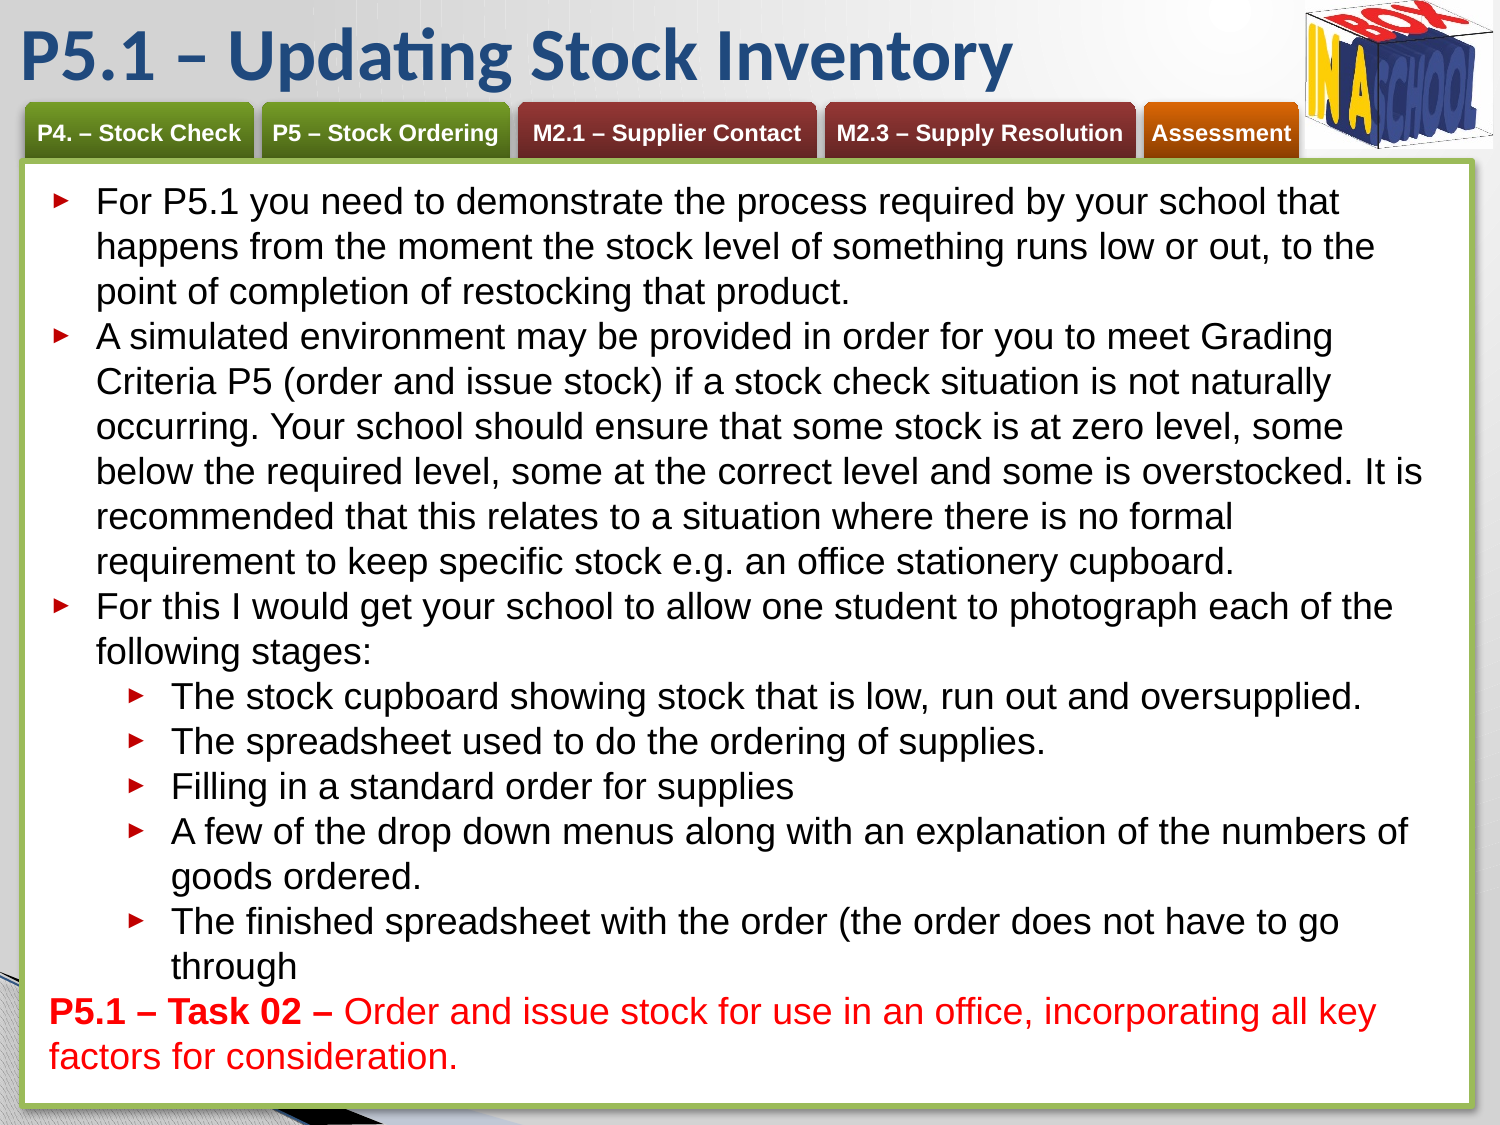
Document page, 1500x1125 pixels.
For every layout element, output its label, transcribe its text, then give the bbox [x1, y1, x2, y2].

picture [1305, 0, 1494, 149]
picture [281, 1114, 303, 1125]
text_box For P5.1 you need to demonstrate the process required by your school that happens from the moment the stock level of something runs low or out, to the point of completion of restocking that product. A simulated environment may be provided in order for you to meet Grading Criteria P5 (order and issue stock) if a stock check situation is not naturally occurring. Your school should ensure that some stock is at zero level, some below the required level, some at the correct level and some is overstocked. It is recommended that this relates to a situation where there is no formal requirement to keep specific stock e.g. an office stationery cupboard. For this I would get your school to allow one student to photograph each of the following stages: The stock cupboard showing stock that is low, run out and oversupplied. The spreadsheet used to do the ordering of supplies. Filling in a standard order for supplies A few of the drop down menus along with an explanation of the numbers of goods ordered. The finished spreadsheet with the order (the order does not have to go through P5.1 – Task 02 – Order and issue stock for use in an office, incorporating all key factors for consideration. [34, 169, 1459, 1085]
title P5.1 – Updating Stock Inventory [5, 0, 1270, 102]
